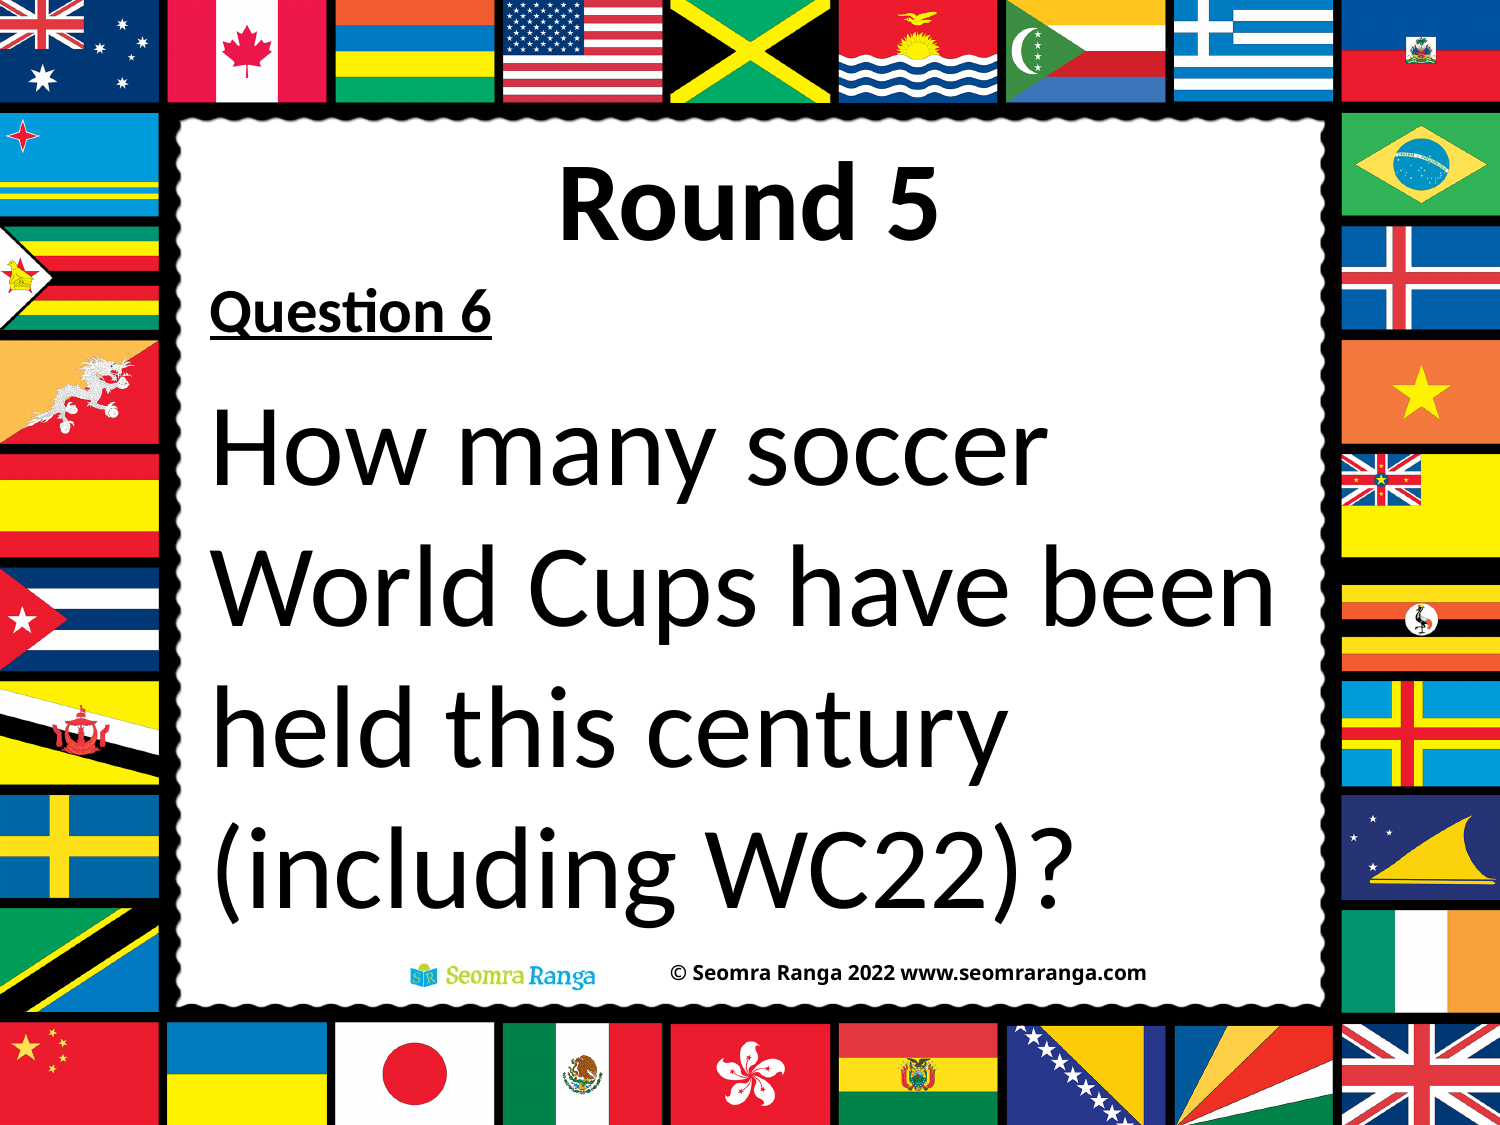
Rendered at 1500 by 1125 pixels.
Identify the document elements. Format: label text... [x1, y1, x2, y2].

picture [10, 122, 36, 150]
picture [0, 0, 1500, 1125]
list Question 6 How many soccer World Cups have been held this century (including WC22)? [194, 261, 1306, 953]
title Round 5 [183, 101, 1317, 290]
text_box © Seomra Ranga 2022 www.seomraranga.com [631, 953, 1187, 993]
